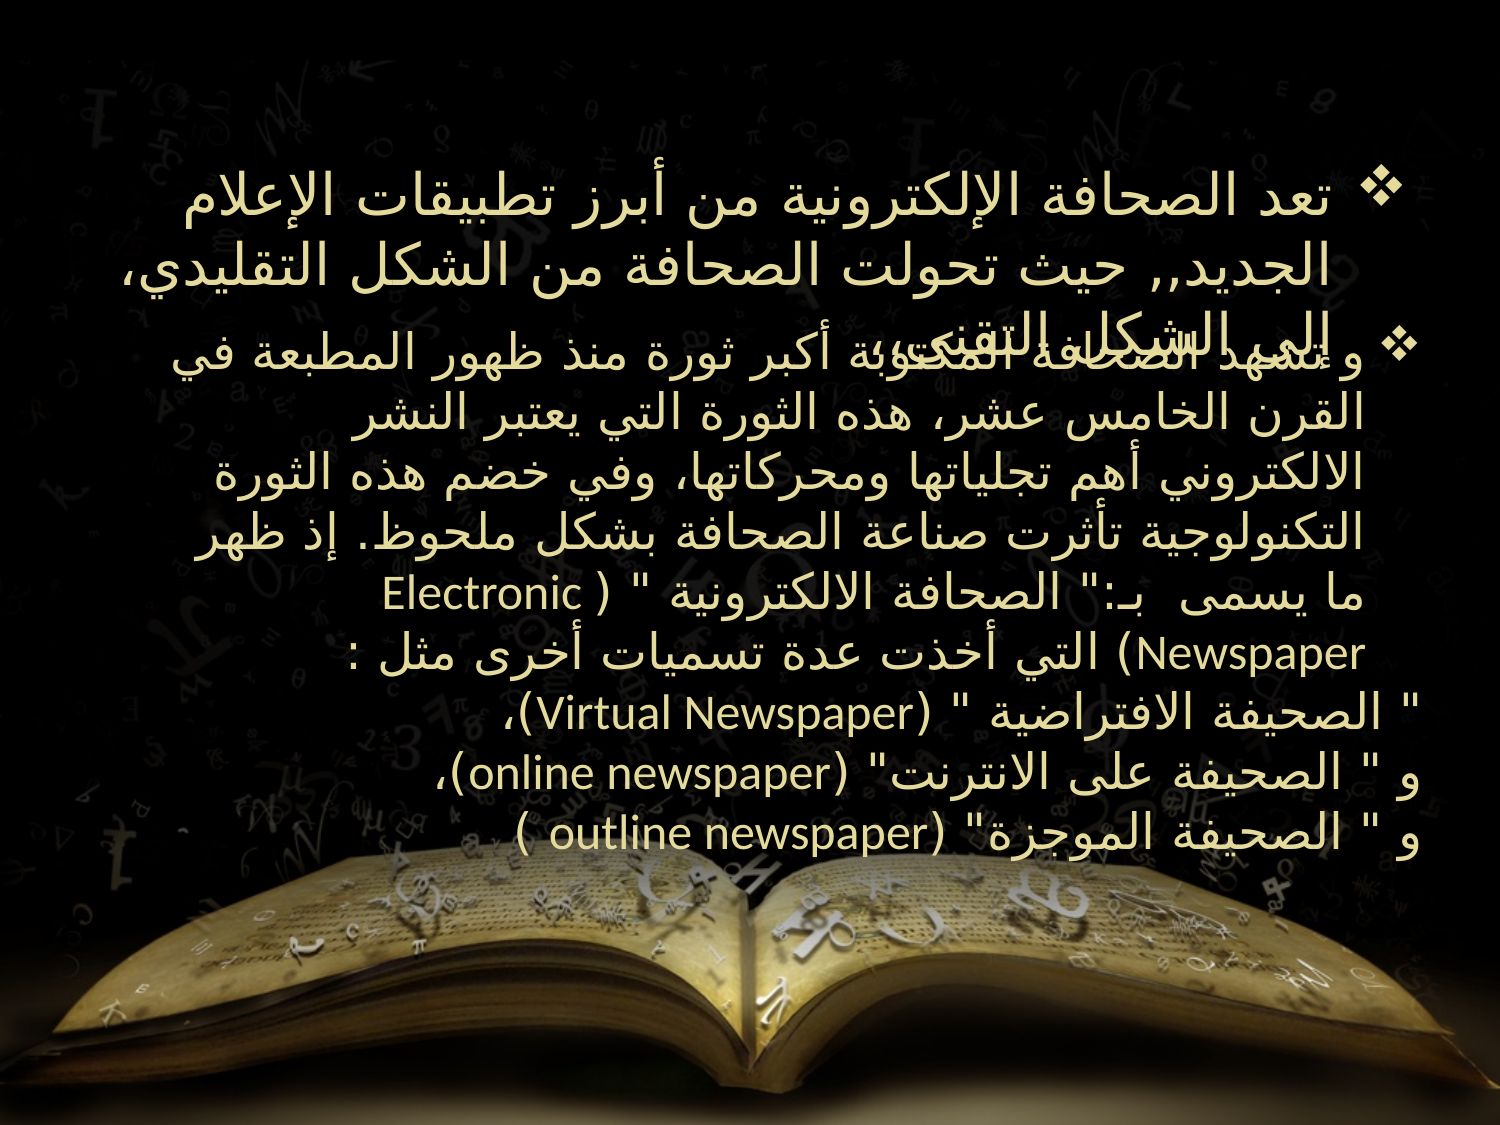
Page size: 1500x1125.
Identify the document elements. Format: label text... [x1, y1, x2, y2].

text_box و تشهد الصحافة المكتوبة أكبر ثورة منذ ظهور المطبعة في القرن الخامس عشر، هذه الثورة التي يعتبر النشر الالكتروني أهم تجلياتها ومحركاتها، وفي خضم هذه الثورة التكنولوجية تأثرت صناعة الصحافة بشكل ملحوظ. إذ ظهر ما يسمى بـ:" الصحافة الالكترونية " (Electronic Newspaper) التي أخذت عدة تسميات أخرى مثل : " الصحيفة الافتراضية " (Virtual Newspaper)، و " الصحيفة على الانترنت" (online newspaper)، و " الصحيفة الموجزة" (outline newspaper ) [125, 312, 1438, 868]
picture [0, 0, 1500, 1125]
text_box تعد الصحافة الإلكترونية من أبرز تطبيقات الإعلام الجديد,, حيث تحولت الصحافة من الشكل التقليدي، إلى الشكل التقني،، [81, 149, 1424, 375]
